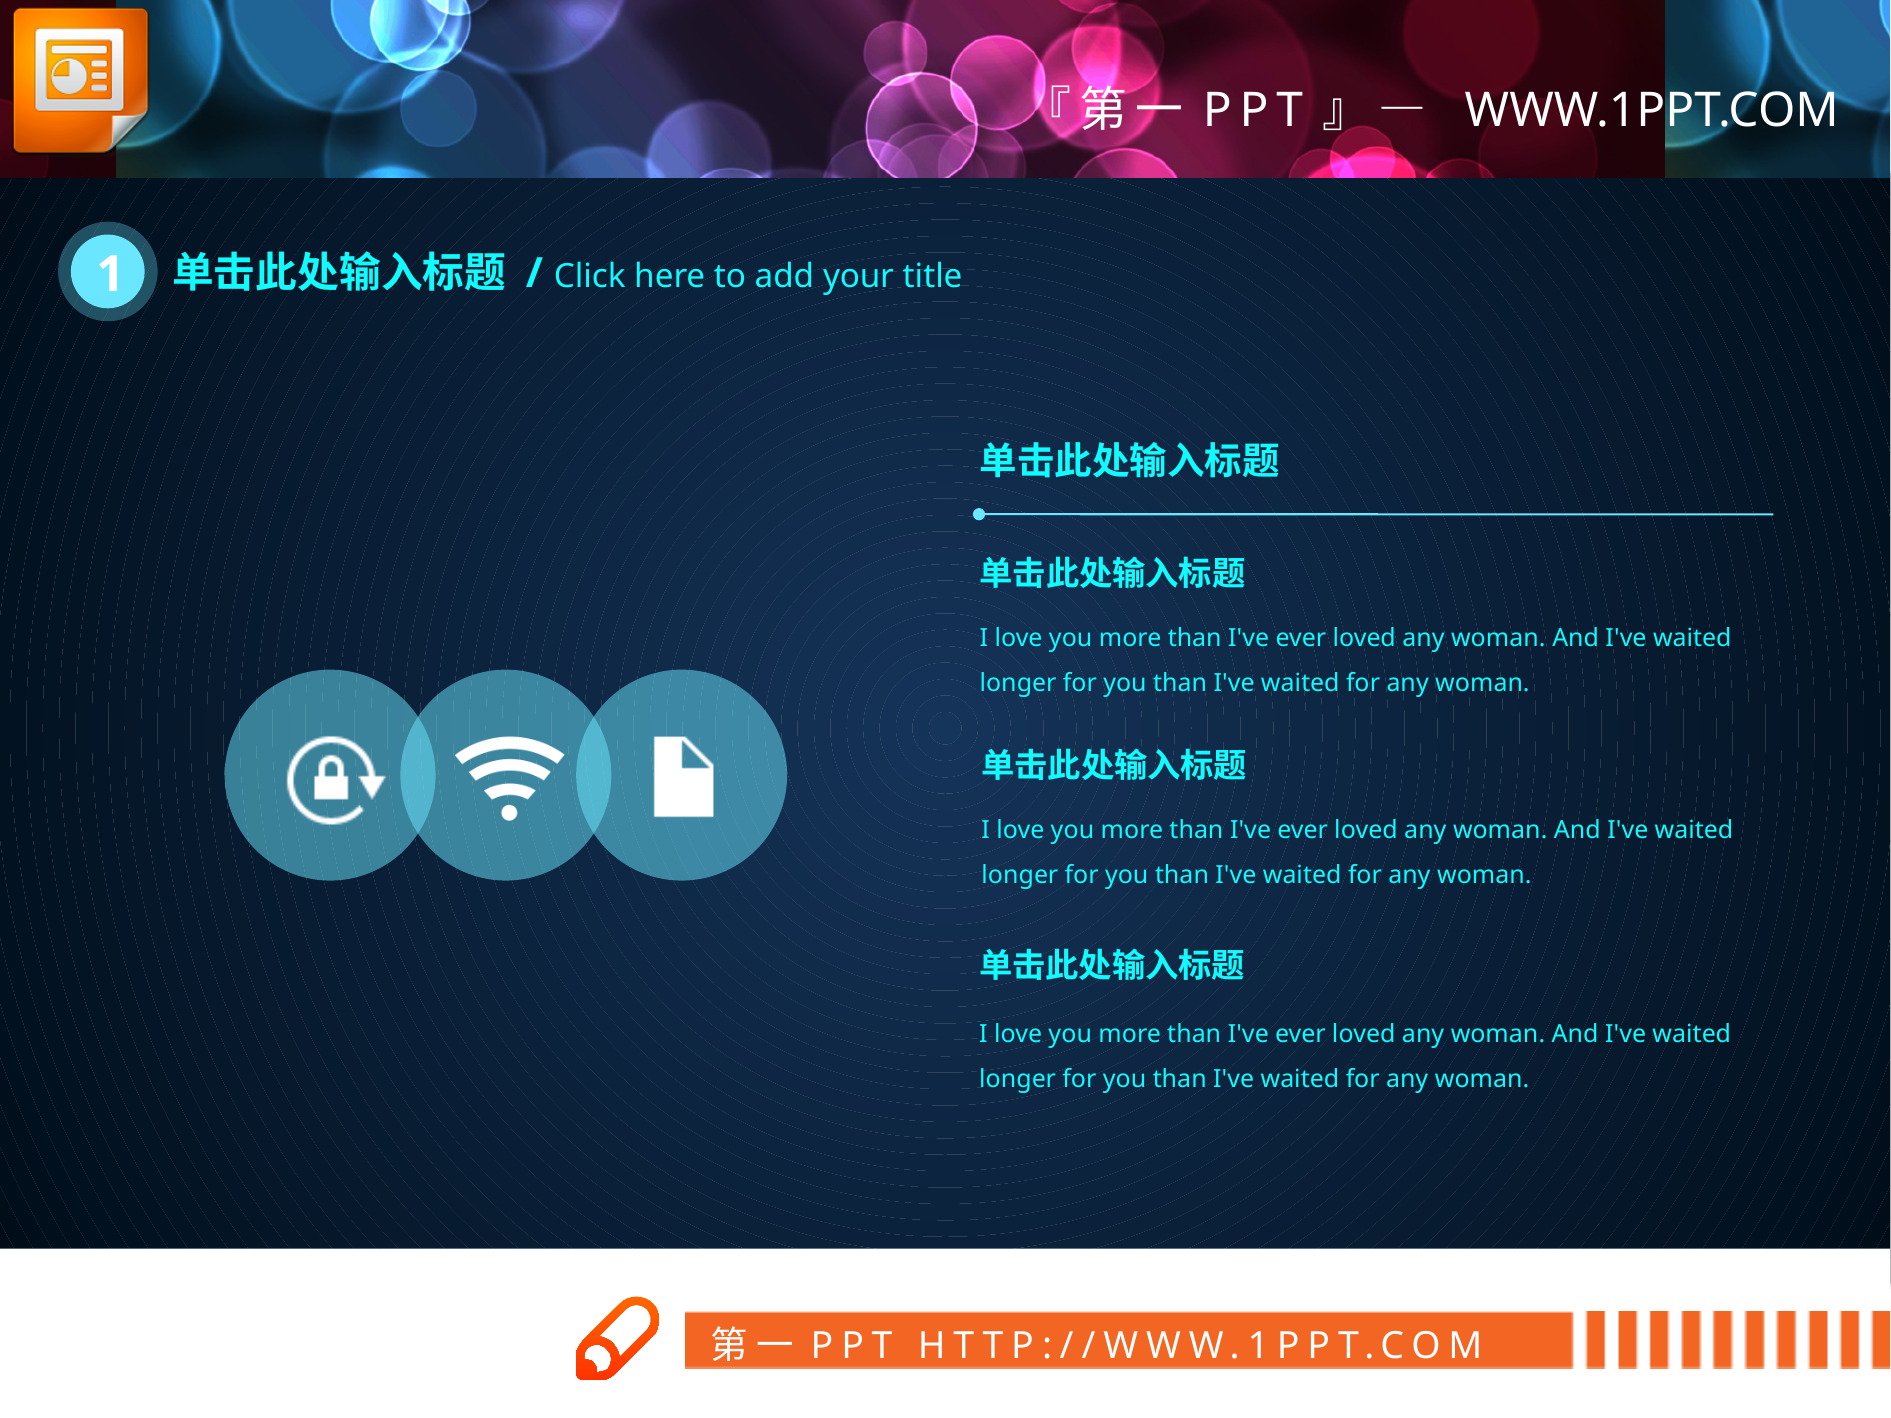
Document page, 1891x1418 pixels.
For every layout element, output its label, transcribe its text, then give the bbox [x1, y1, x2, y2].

picture [685, 1311, 1891, 1369]
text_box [575, 669, 788, 881]
text_box 单击此处输入标题 [964, 430, 1592, 490]
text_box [224, 669, 399, 881]
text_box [400, 669, 574, 881]
text_box 单击此处输入标题 [964, 937, 1405, 992]
text_box I love you more than I've ever loved any woman. And I've waited longer for you than I've waited for any woman. [964, 995, 1784, 1100]
picture [0, 0, 1891, 178]
text_box 单击此处输入标题 / Click here to add your title [162, 238, 1017, 304]
text_box [950, 1051, 1394, 1111]
text_box 单击此处输入标题 [966, 736, 1407, 792]
text_box I love you more than I've ever loved any woman. And I've waited longer for you than I've waited for any woman. [964, 599, 1776, 704]
text_box I love you more than I've ever loved any woman. And I've waited longer for you than I've waited for any woman. [966, 791, 1786, 897]
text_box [57, 221, 158, 322]
text_box 单击此处输入标题 [964, 544, 1405, 599]
